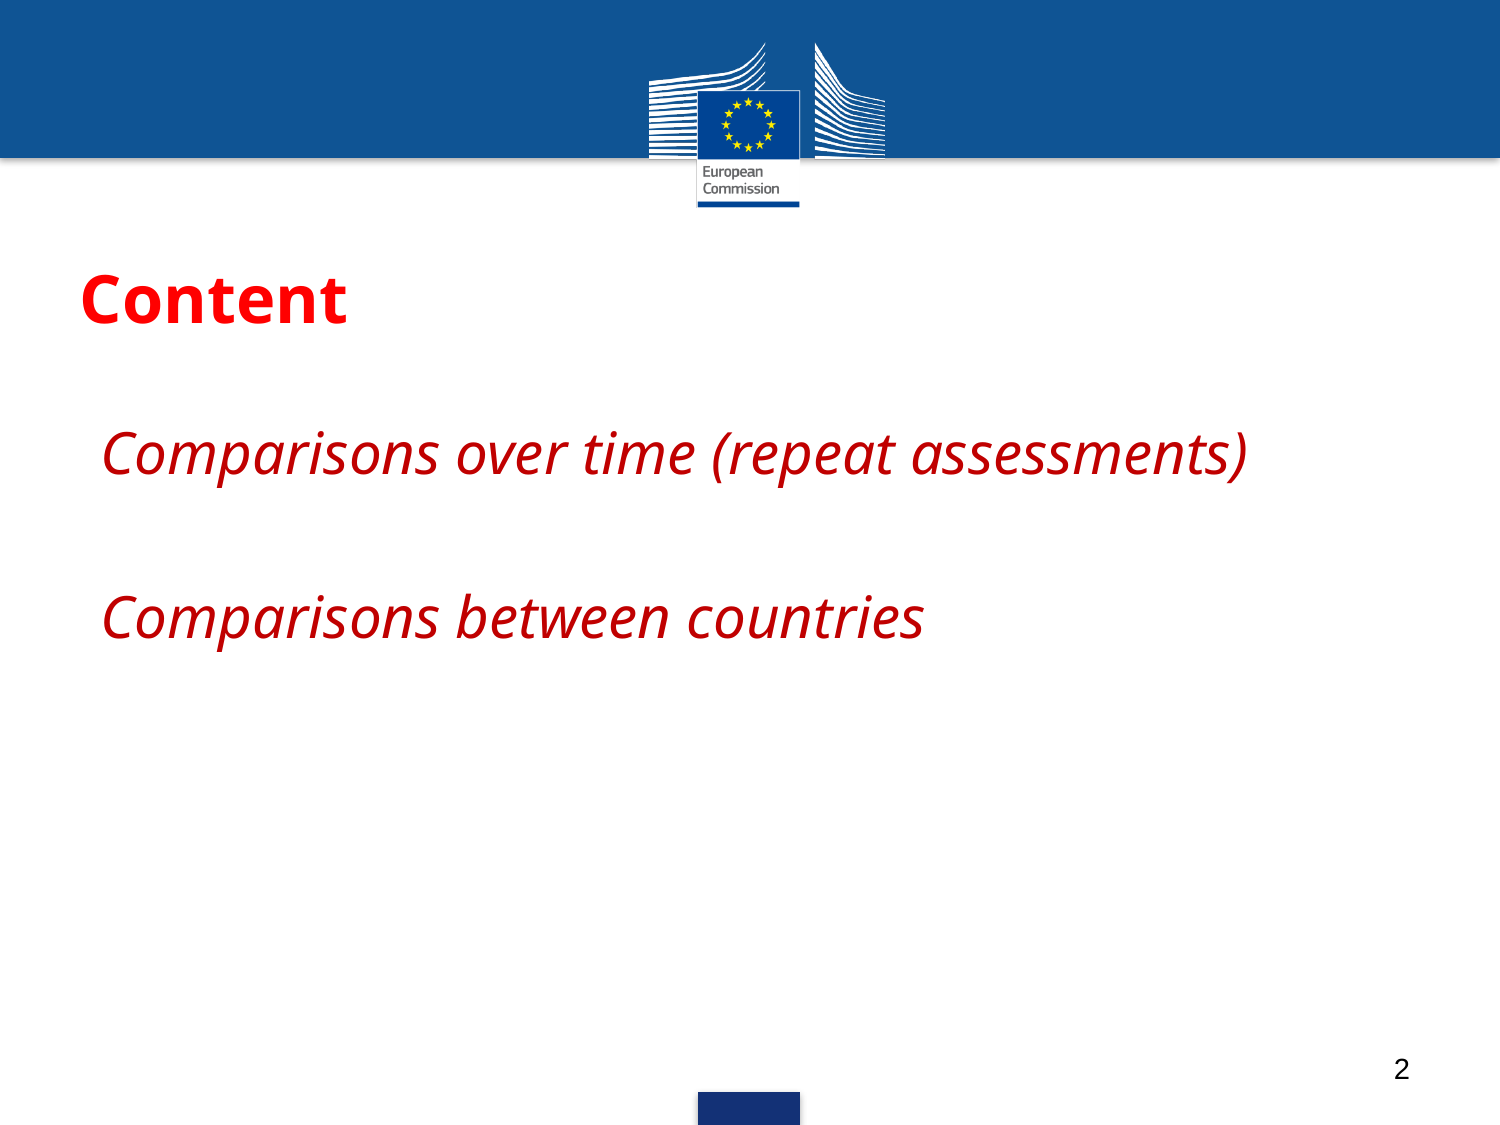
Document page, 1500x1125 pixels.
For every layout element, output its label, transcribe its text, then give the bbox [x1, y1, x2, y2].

title Content [64, 219, 1415, 374]
slide_number 2 [1074, 1042, 1426, 1103]
list Comparisons over time (repeat assessments) Comparisons between countries [29, 408, 1471, 988]
picture [649, 42, 885, 208]
